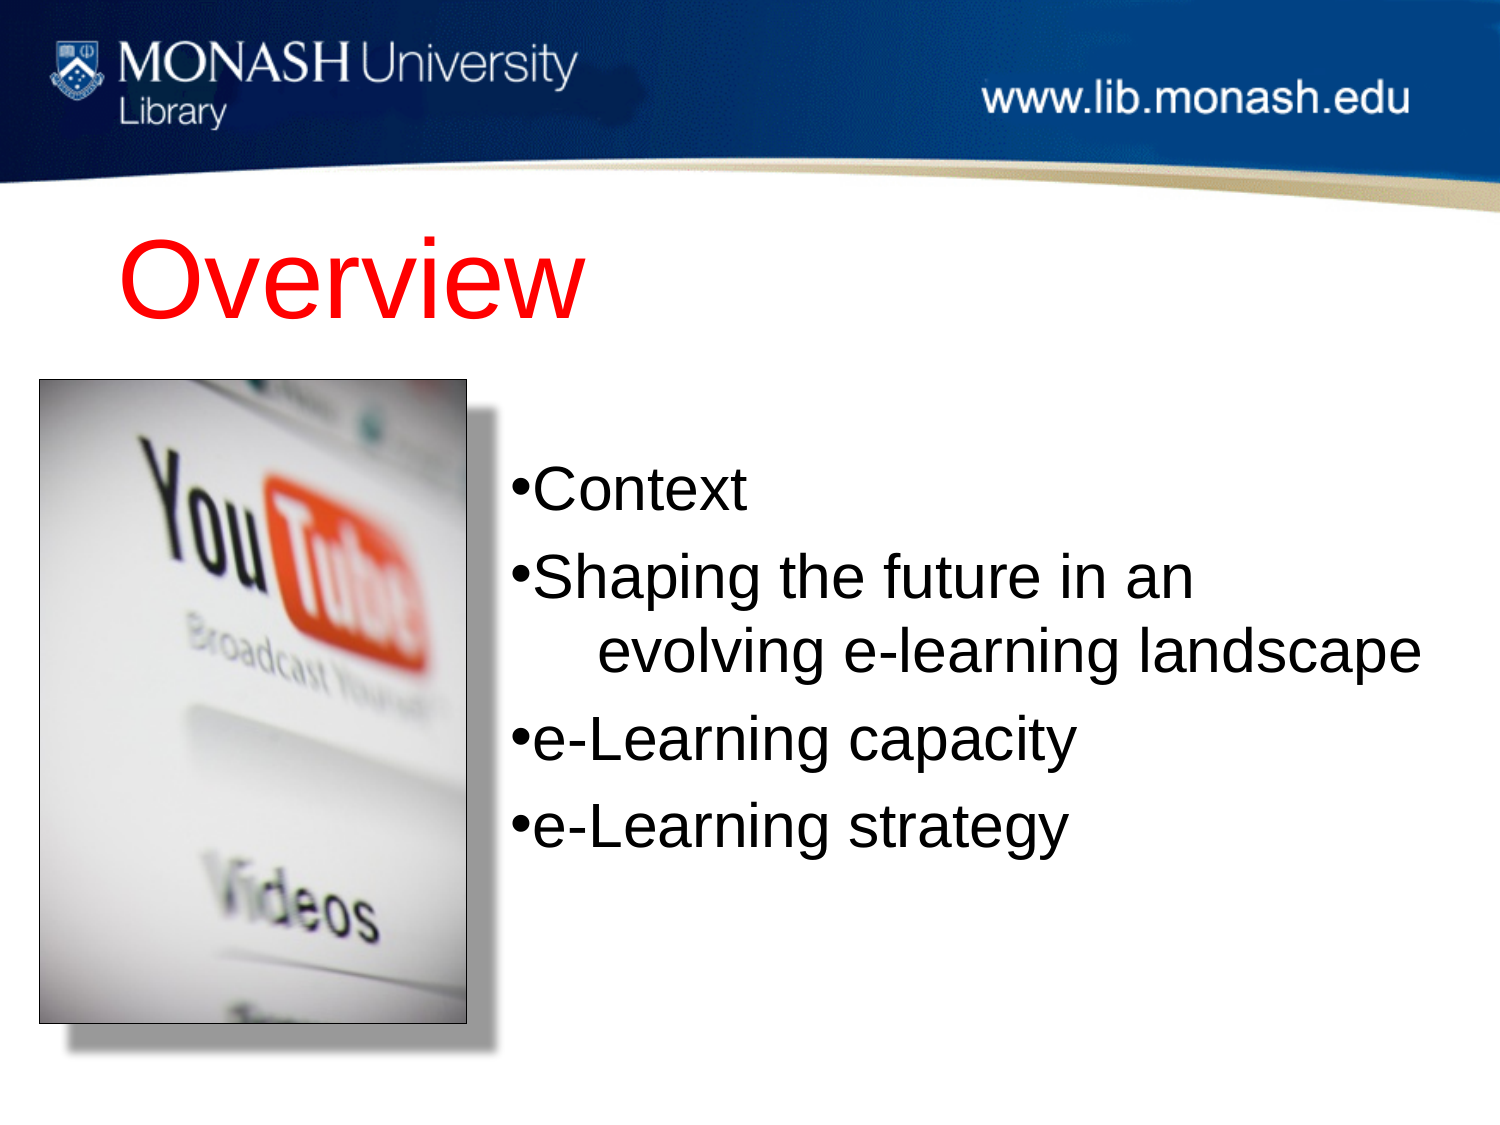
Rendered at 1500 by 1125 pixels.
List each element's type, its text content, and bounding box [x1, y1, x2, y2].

picture [0, 0, 1500, 1125]
text_box Overview [102, 198, 602, 349]
text_box Context Shaping the future in an evolving e-learning landscape e-Learning capacity e-Learning strategy [503, 440, 1500, 971]
